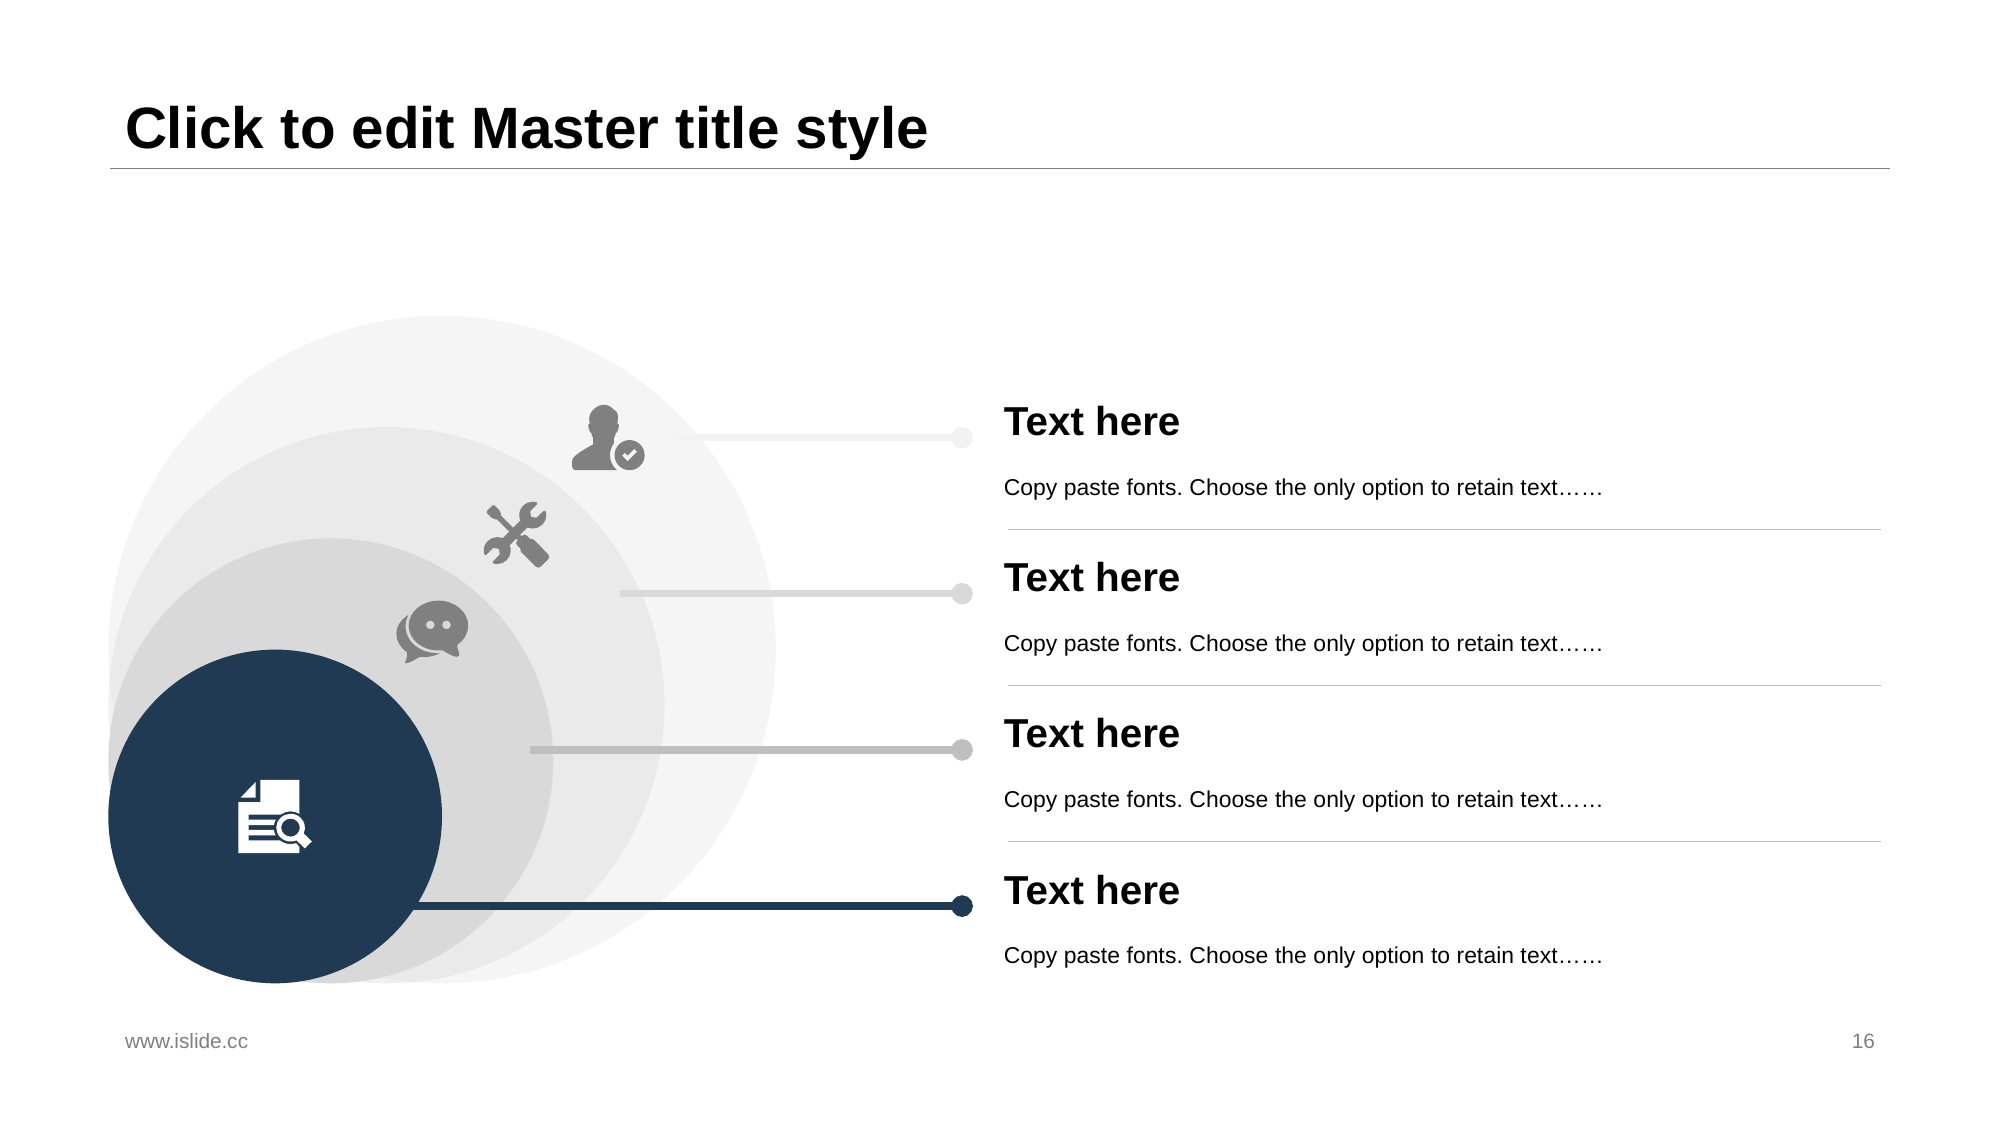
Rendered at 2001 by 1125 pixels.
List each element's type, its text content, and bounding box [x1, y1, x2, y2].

slide_number 16 [1412, 1023, 1890, 1058]
title Click to edit Master title style [109, 0, 1890, 169]
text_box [108, 315, 1890, 984]
footer www.islide.cc [109, 1023, 790, 1058]
